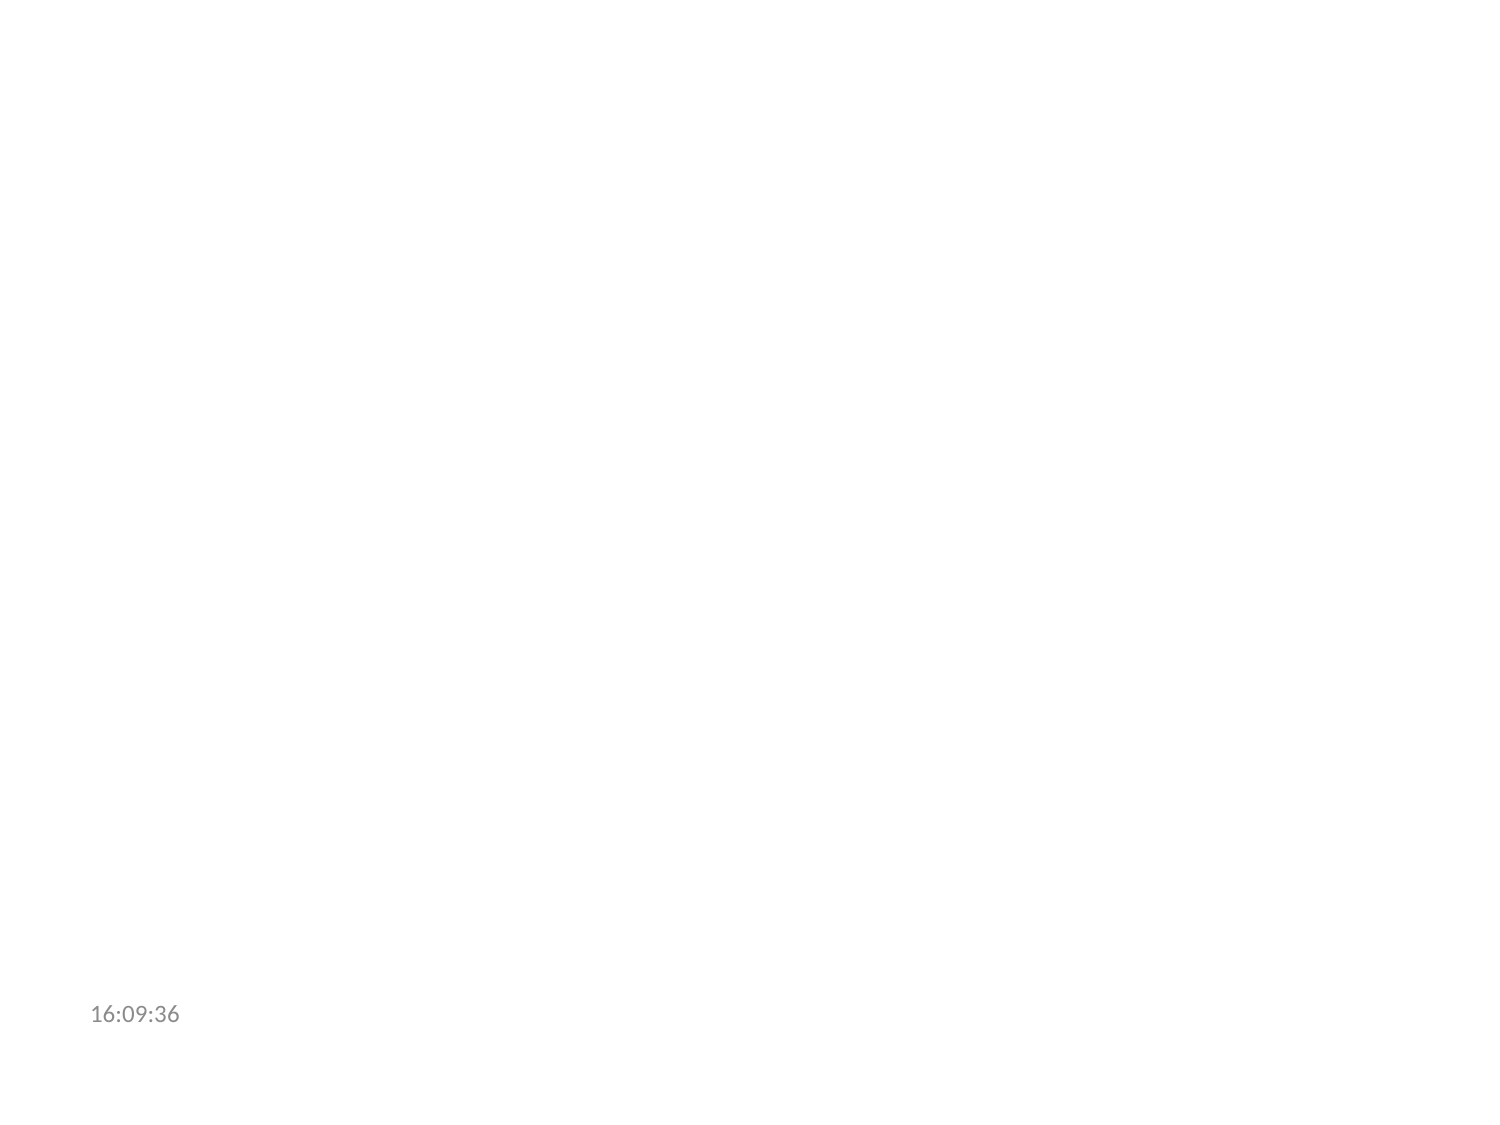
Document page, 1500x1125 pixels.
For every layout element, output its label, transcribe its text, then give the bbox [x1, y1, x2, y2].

text_box 15:35:09 [75, 982, 425, 1043]
